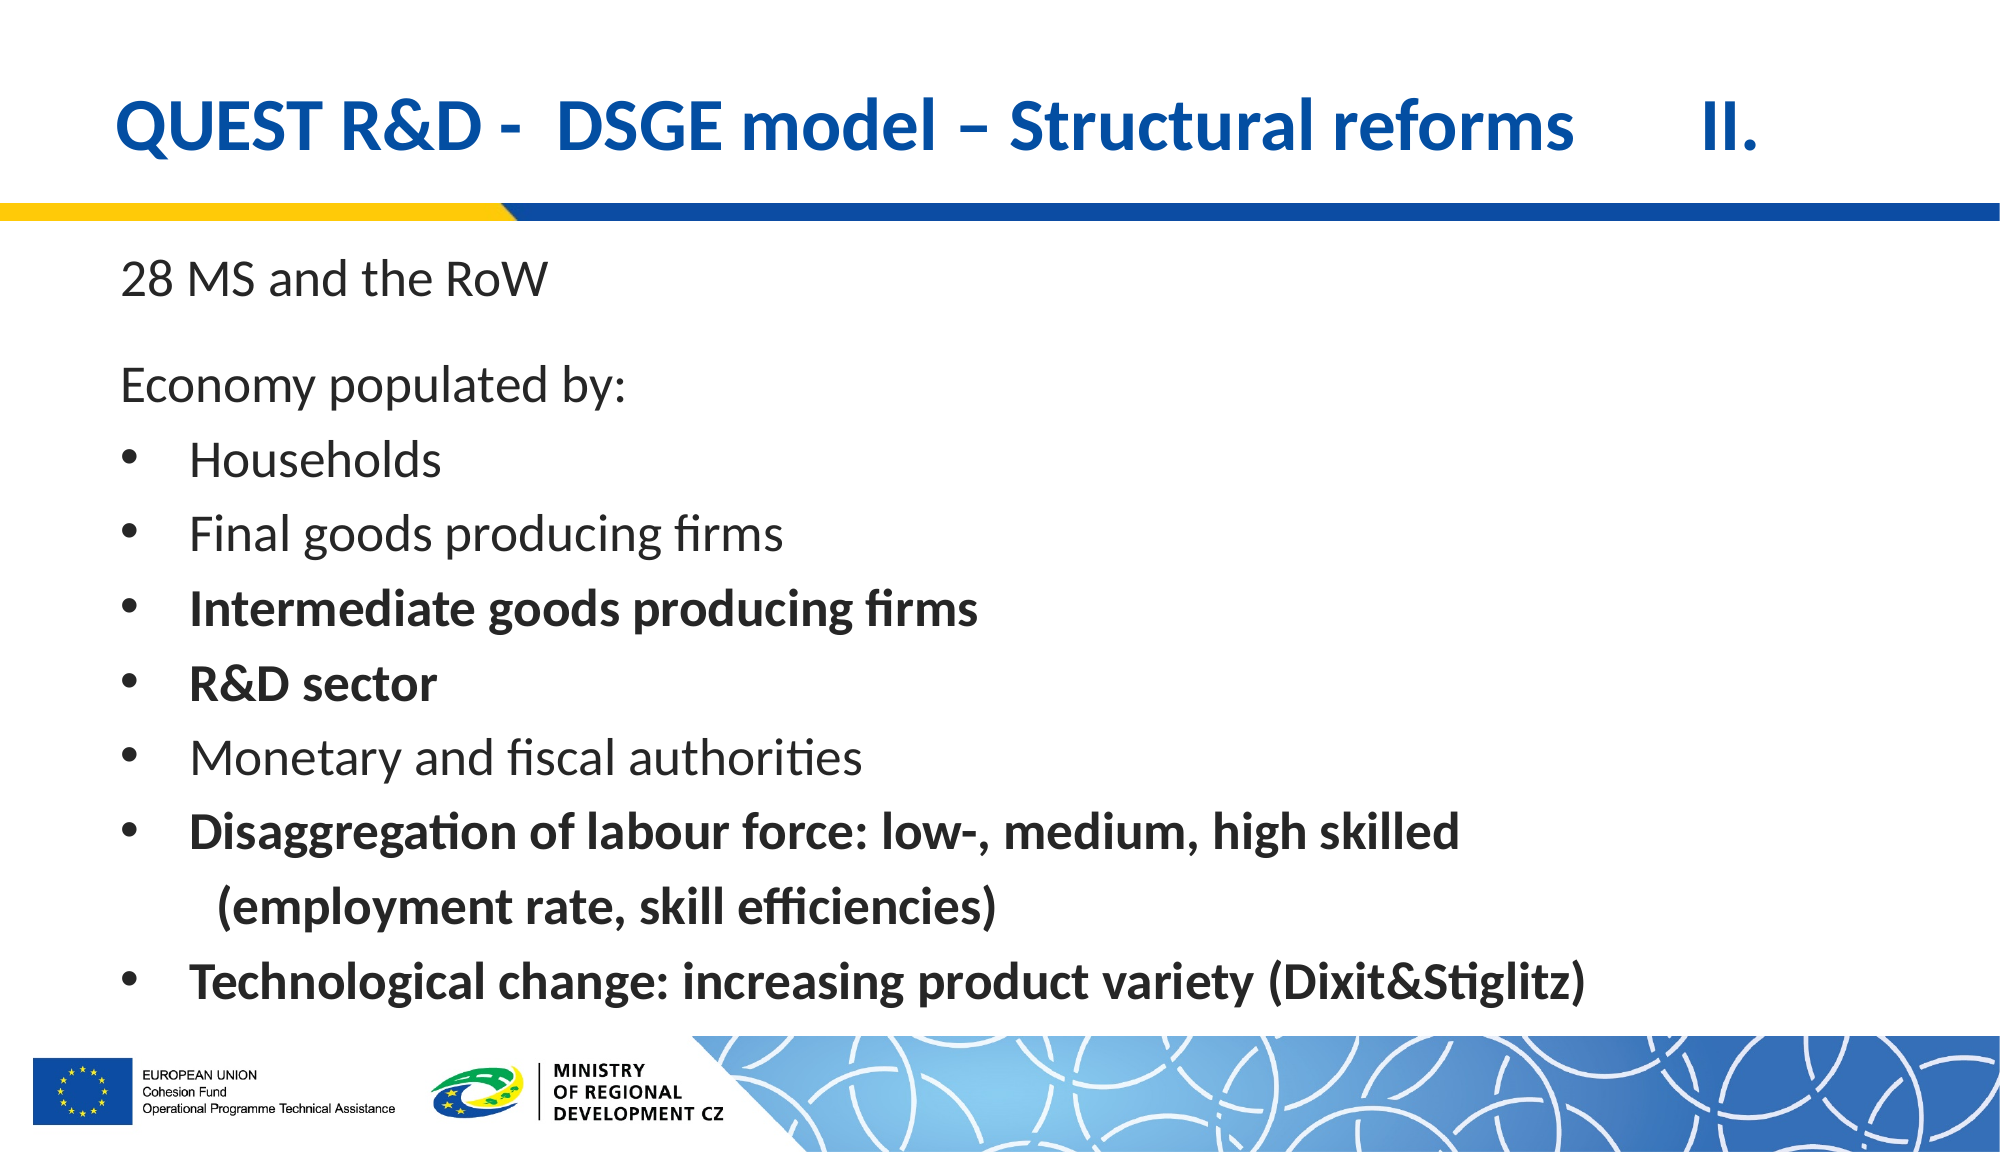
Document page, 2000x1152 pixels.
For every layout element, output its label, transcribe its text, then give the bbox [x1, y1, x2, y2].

picture [0, 203, 2000, 221]
picture [0, 1036, 2000, 1152]
text_box QUEST R&D - DSGE model – Structural reforms II. [78, 44, 1945, 197]
list 28 MS and the RoW Economy populated by: Households Final goods producing firms Intermediate goods producing firms R&D sector Monetary and fiscal authorities Disaggregation of labour force: low-, medium, high skilled (employment rate, skill efficiencies) Technological change: increasing product variety (Dixit&Stiglitz) [99, 233, 1910, 1029]
